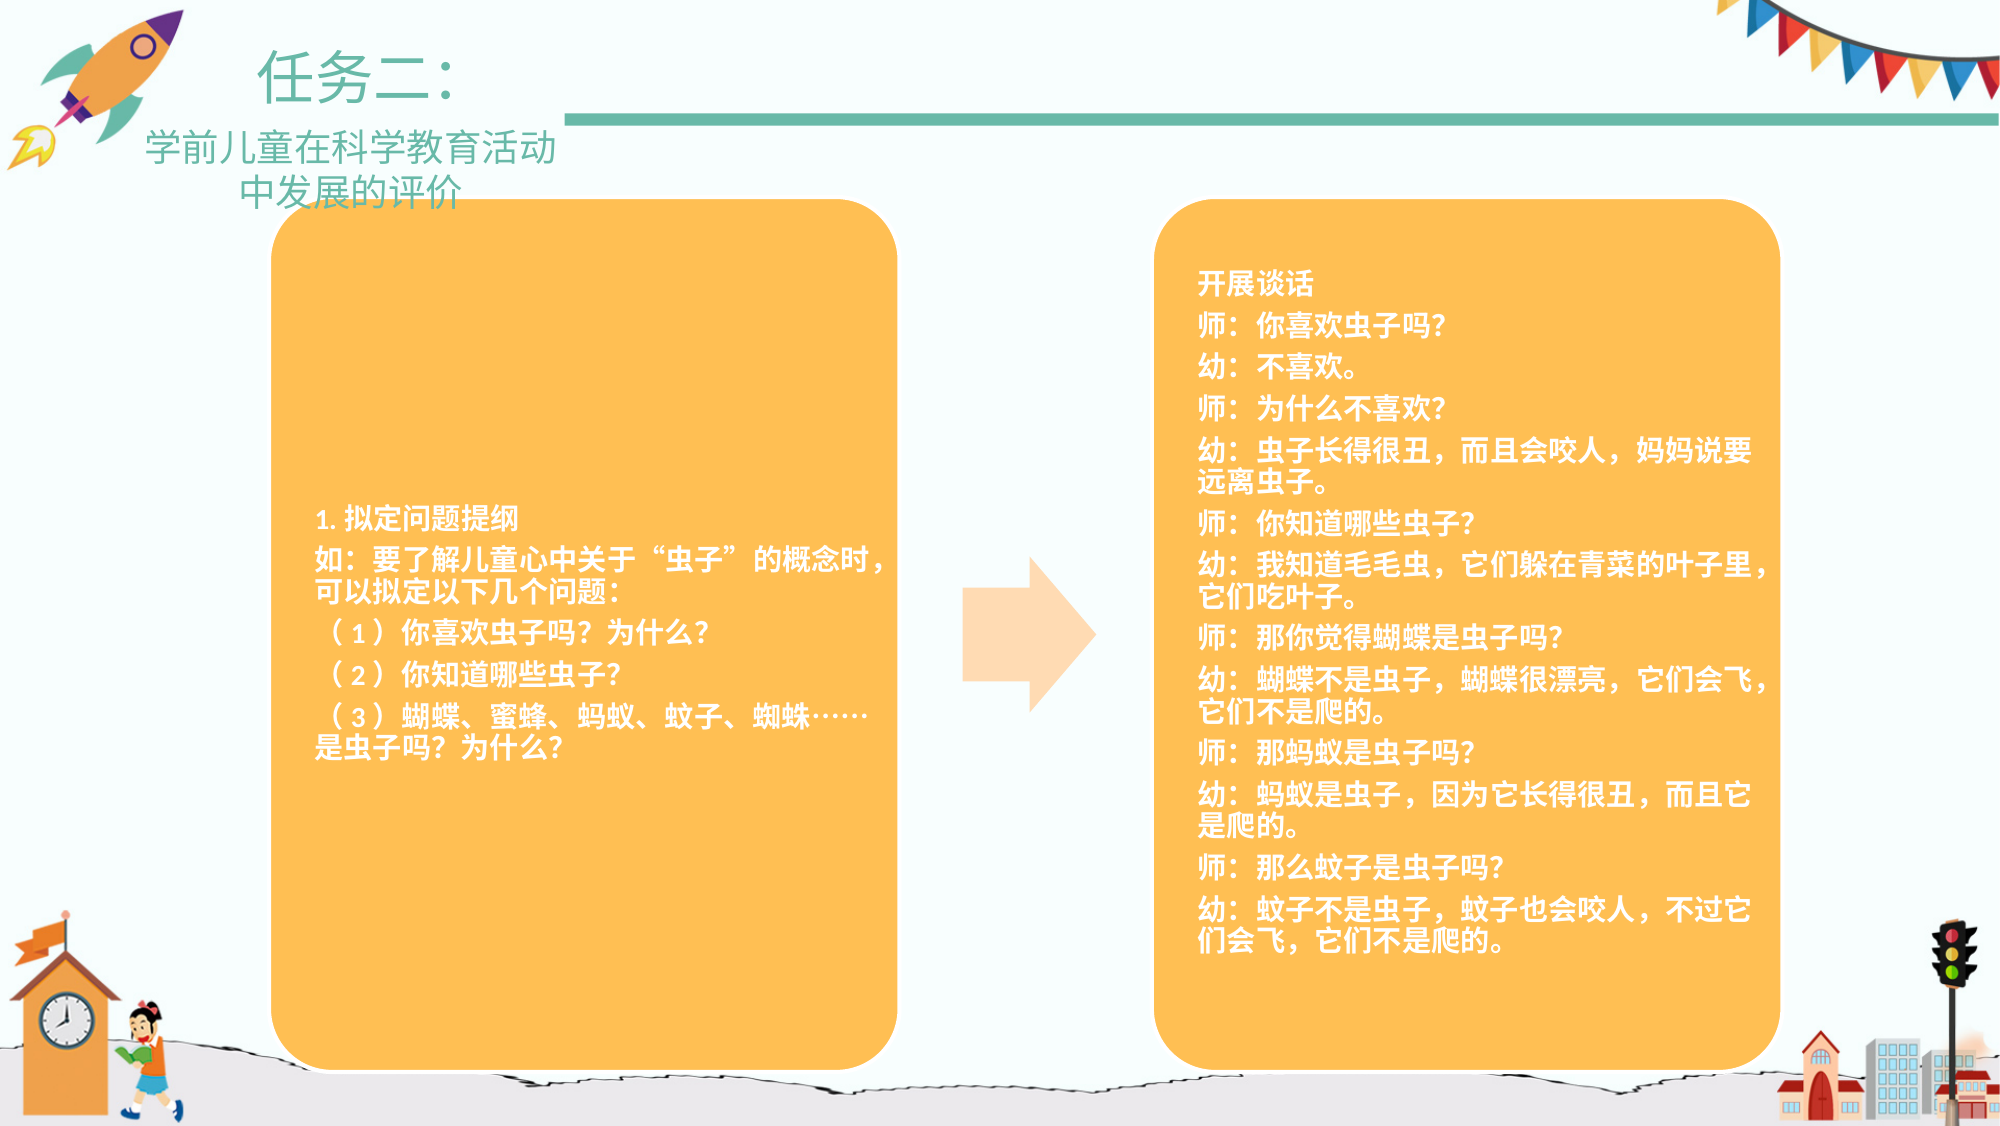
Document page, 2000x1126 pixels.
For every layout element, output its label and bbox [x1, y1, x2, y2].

picture [0, 0, 2000, 1126]
text_box [85, 40, 1999, 215]
text_box [268, 225, 1783, 1073]
